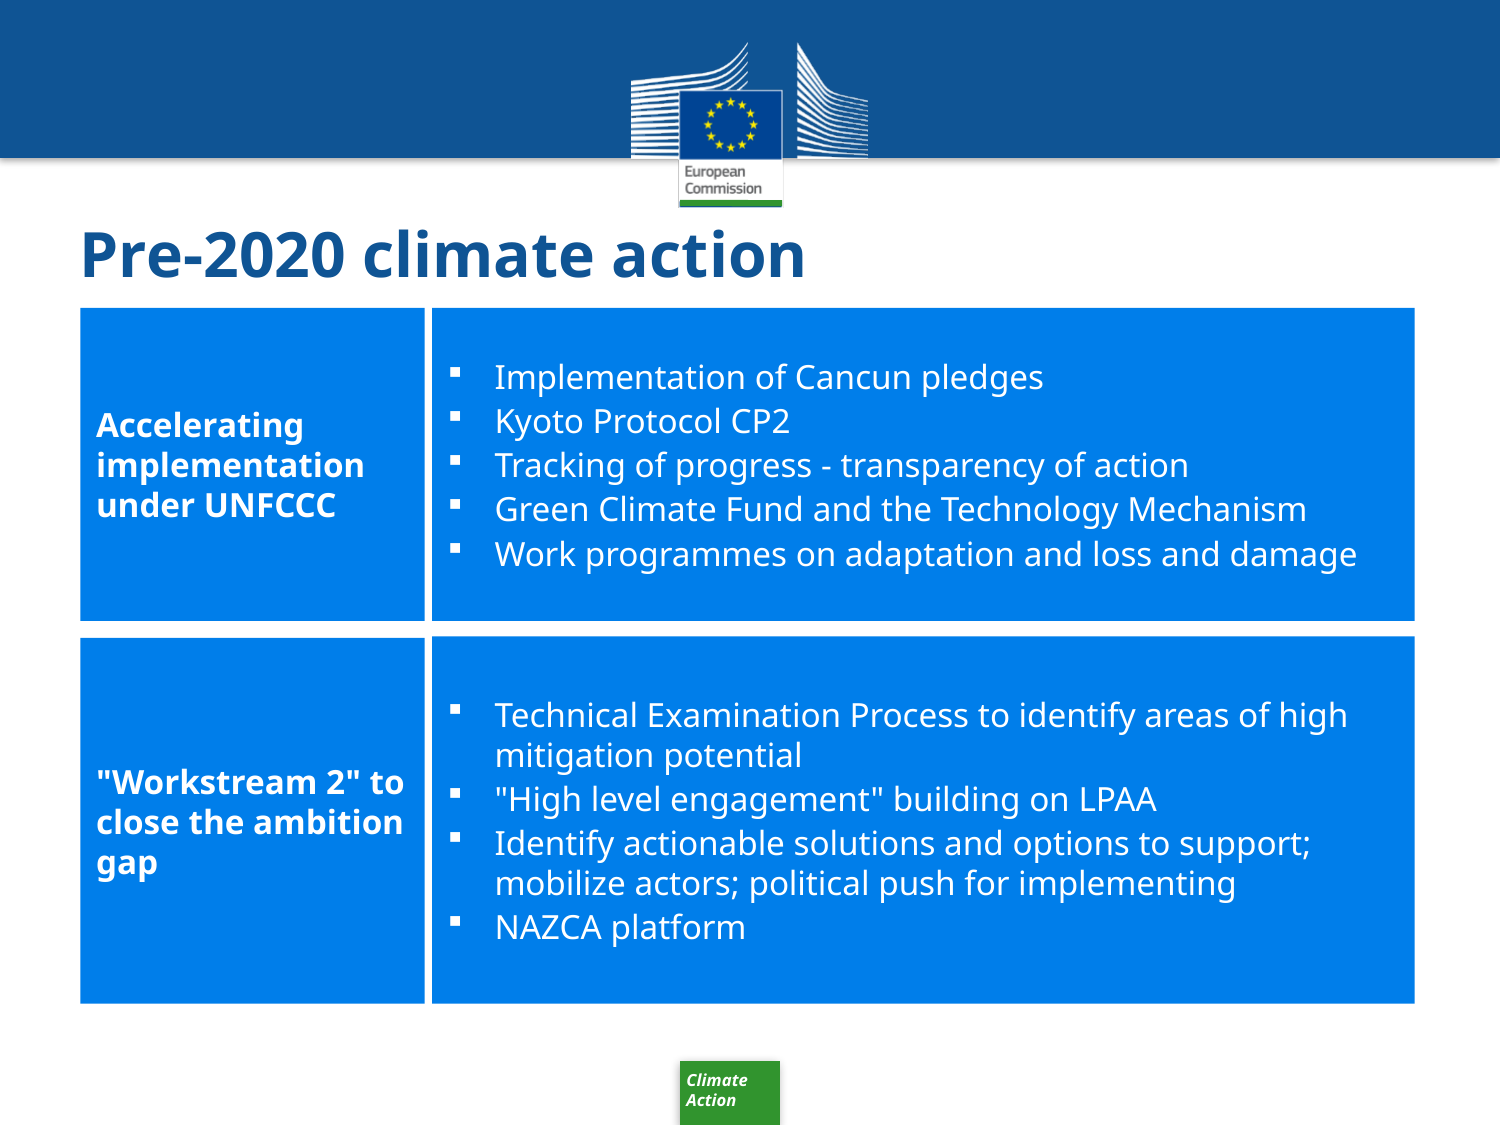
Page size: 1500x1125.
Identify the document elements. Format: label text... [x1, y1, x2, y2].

text_box Technical Examination Process to identify areas of high mitigation potential "High level engagement" building on LPAA Identify actionable solutions and options to support; mobilize actors; political push for implementing NAZCA platform [432, 636, 1415, 1004]
text_box Accelerating implementation under UNFCCC [80, 307, 425, 621]
title Pre-2020 climate action [64, 175, 1462, 330]
text_box "Workstream 2" to close the ambition gap [80, 637, 425, 1004]
picture [631, 42, 868, 175]
text_box Implementation of Cancun pledges Kyoto Protocol CP2 Tracking of progress - transparency of action Green Climate Fund and the Technology Mechanism Work programmes on adaptation and loss and damage [432, 307, 1415, 621]
